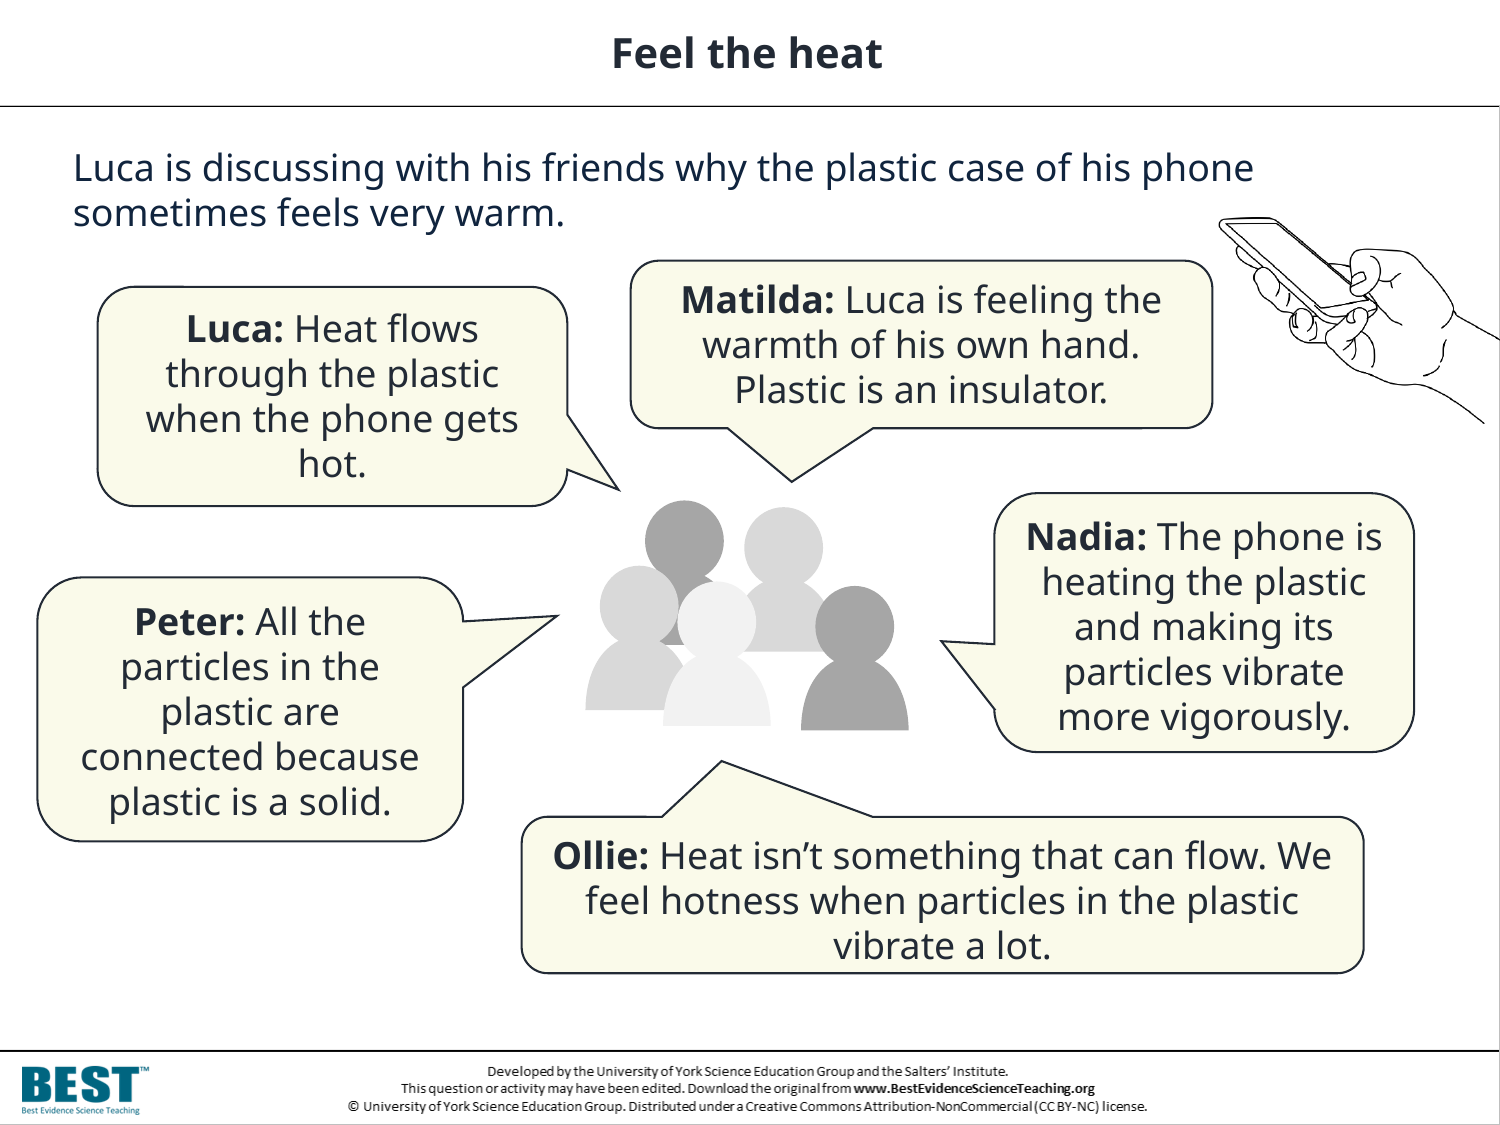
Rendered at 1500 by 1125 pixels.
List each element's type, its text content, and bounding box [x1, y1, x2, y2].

picture [0, 105, 1500, 1125]
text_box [585, 500, 909, 731]
text_box Feel the heat [23, 4, 1471, 99]
